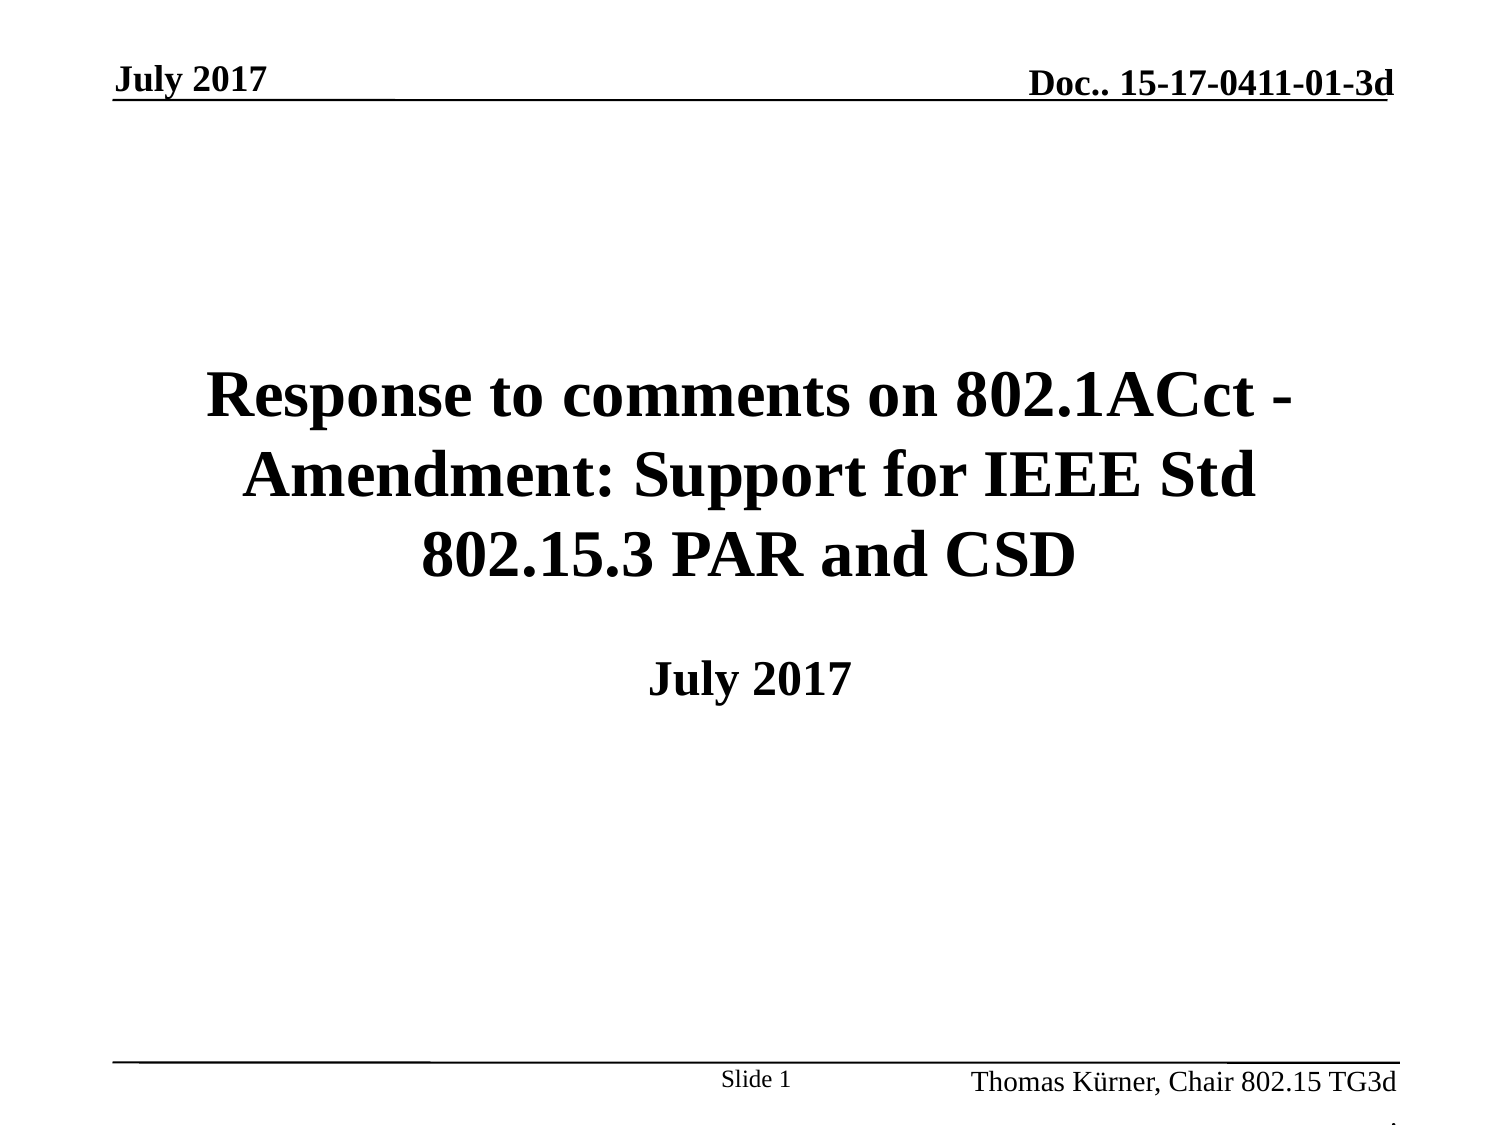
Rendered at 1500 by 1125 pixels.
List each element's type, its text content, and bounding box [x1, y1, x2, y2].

footer Thomas Kürner, Chair 802.15 TG3d . [874, 1061, 1398, 1093]
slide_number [114, 54, 423, 100]
slide_number Slide 1 [712, 1061, 800, 1123]
subtitle July 2017 [224, 637, 1276, 926]
title Response to comments on 802.1ACct - Amendment: Support for IEEE Std 802.15.3 PAR and CSD [112, 349, 1388, 591]
